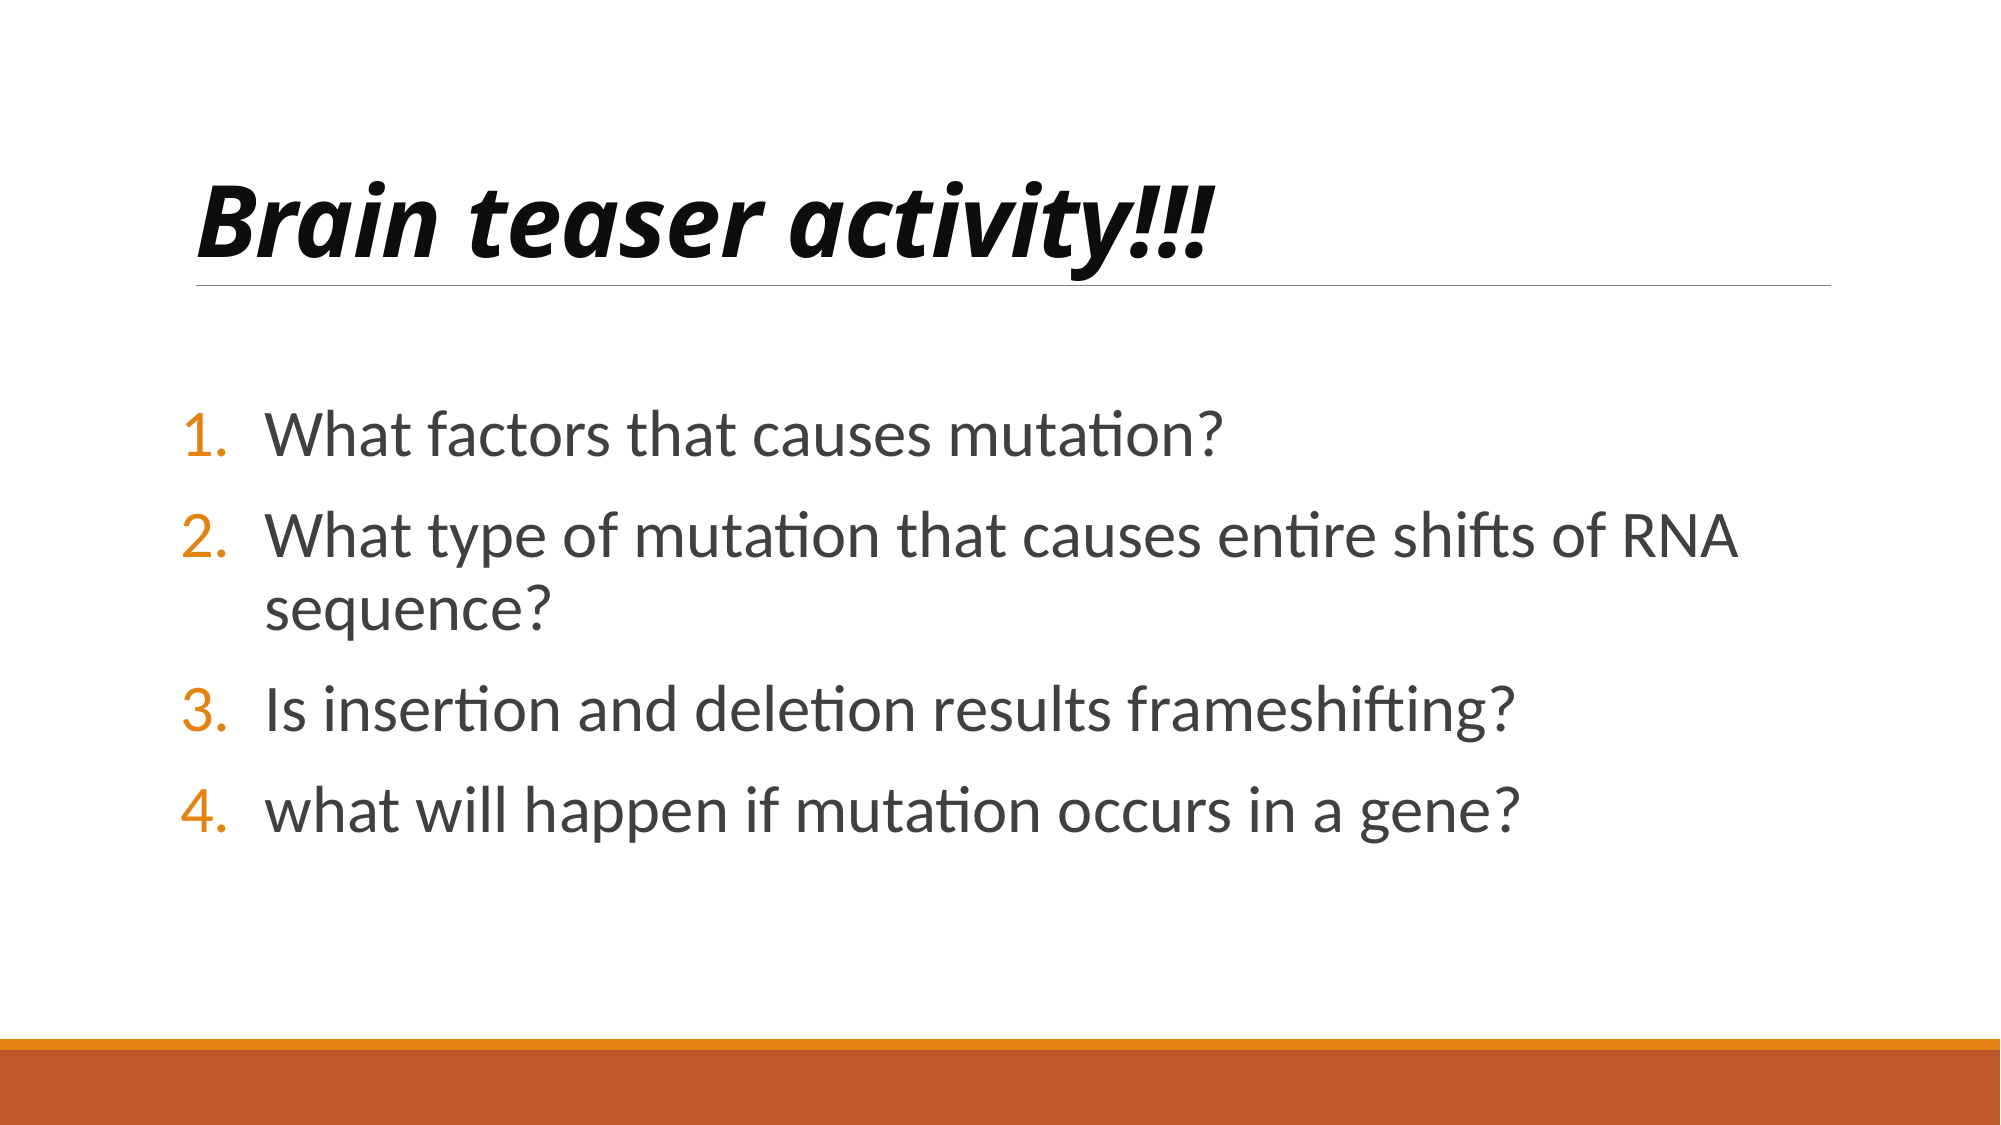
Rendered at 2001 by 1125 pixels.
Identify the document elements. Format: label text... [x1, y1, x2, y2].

title Brain teaser activity!!! [180, 47, 1830, 285]
list What factors that causes mutation? What type of mutation that causes entire shifts of RNA sequence? Is insertion and deletion results frameshifting? what will happen if mutation occurs in a gene? [180, 391, 1830, 963]
